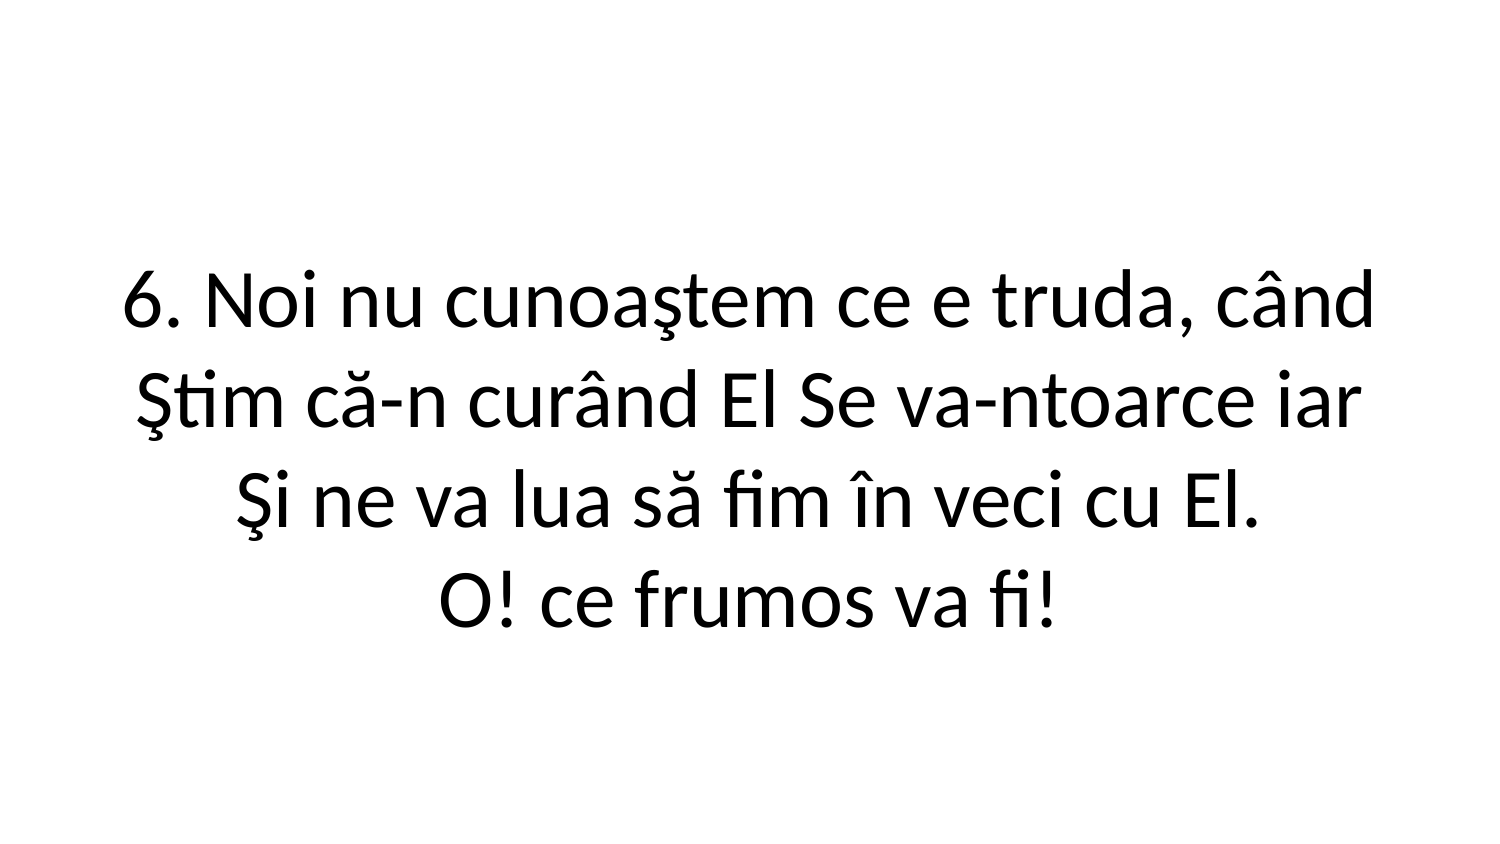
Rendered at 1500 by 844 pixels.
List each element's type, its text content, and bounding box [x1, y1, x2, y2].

text_box 6. Noi nu cunoaştem ce e truda, când Ştim că-n curând El Se va-ntoarce iar Şi ne va lua să fim în veci cu El. O! ce frumos va fi! [106, 192, 1394, 652]
